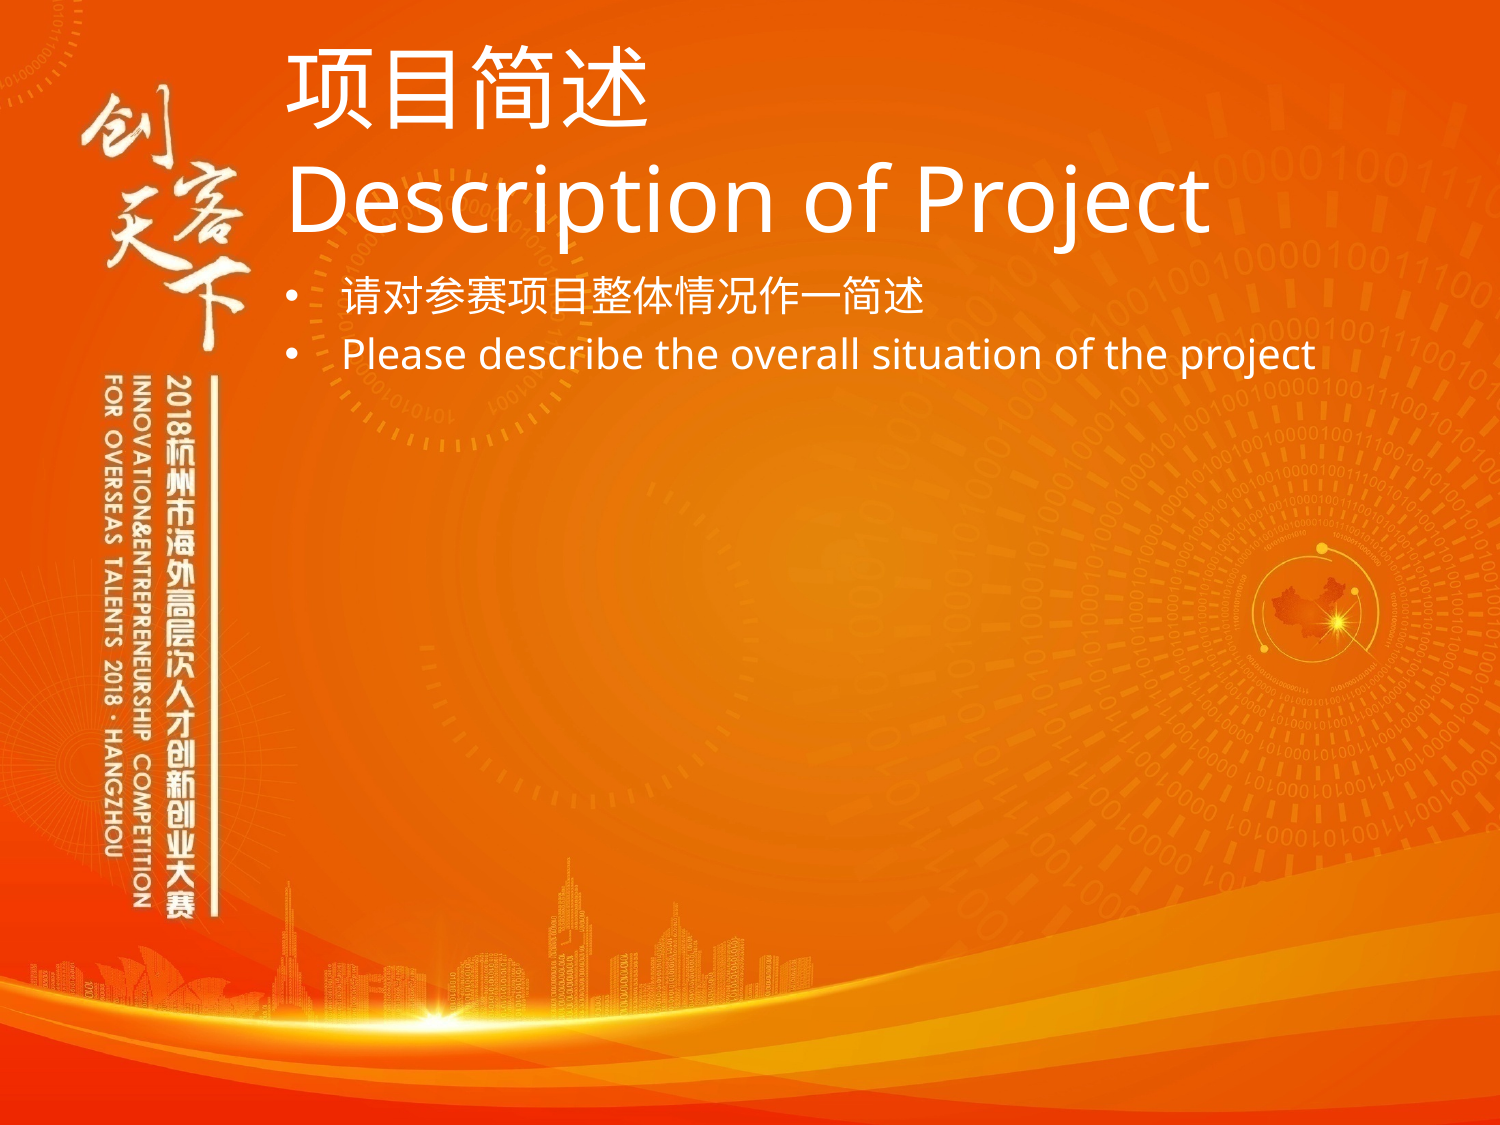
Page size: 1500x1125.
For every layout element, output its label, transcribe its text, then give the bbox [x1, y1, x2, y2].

list 请对参赛项目整体情况作一简述 Please describe the overall situation of the project [269, 262, 1426, 1006]
title 项目简述 Description of Project [269, 46, 1426, 235]
picture [0, 0, 1500, 1125]
